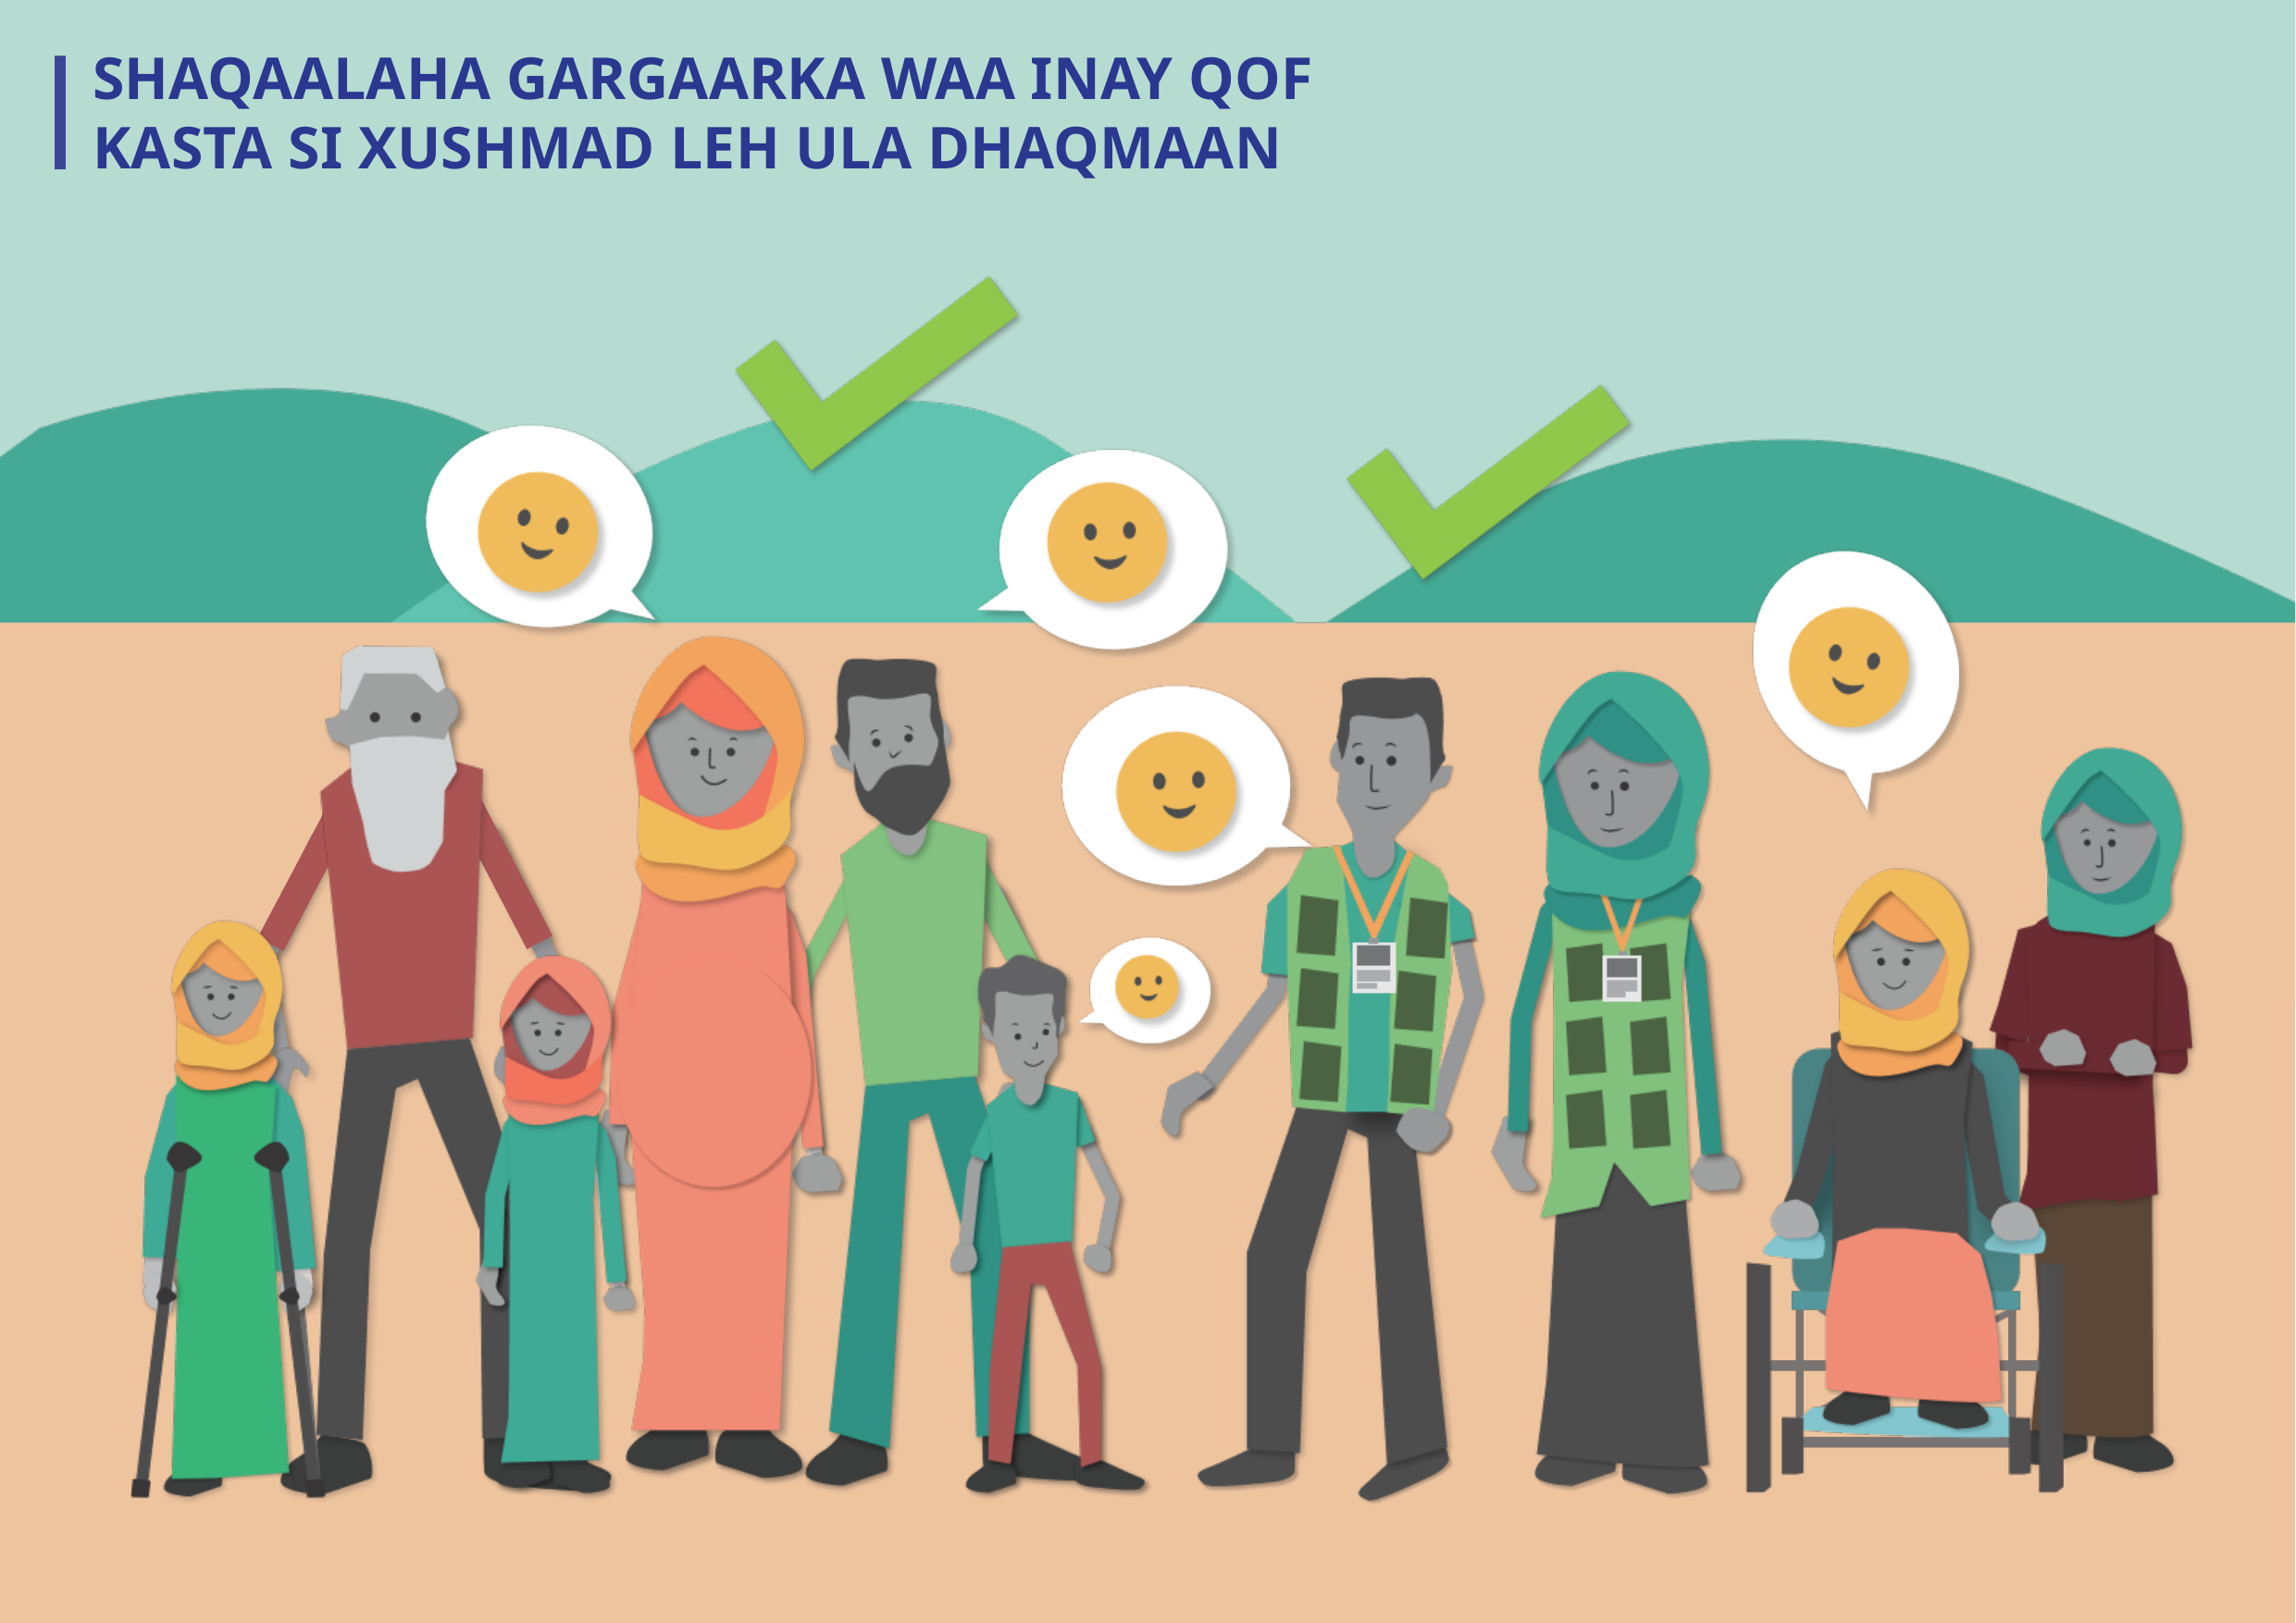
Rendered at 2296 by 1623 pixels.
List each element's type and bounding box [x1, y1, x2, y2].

text_box [0, 0, 2296, 1623]
